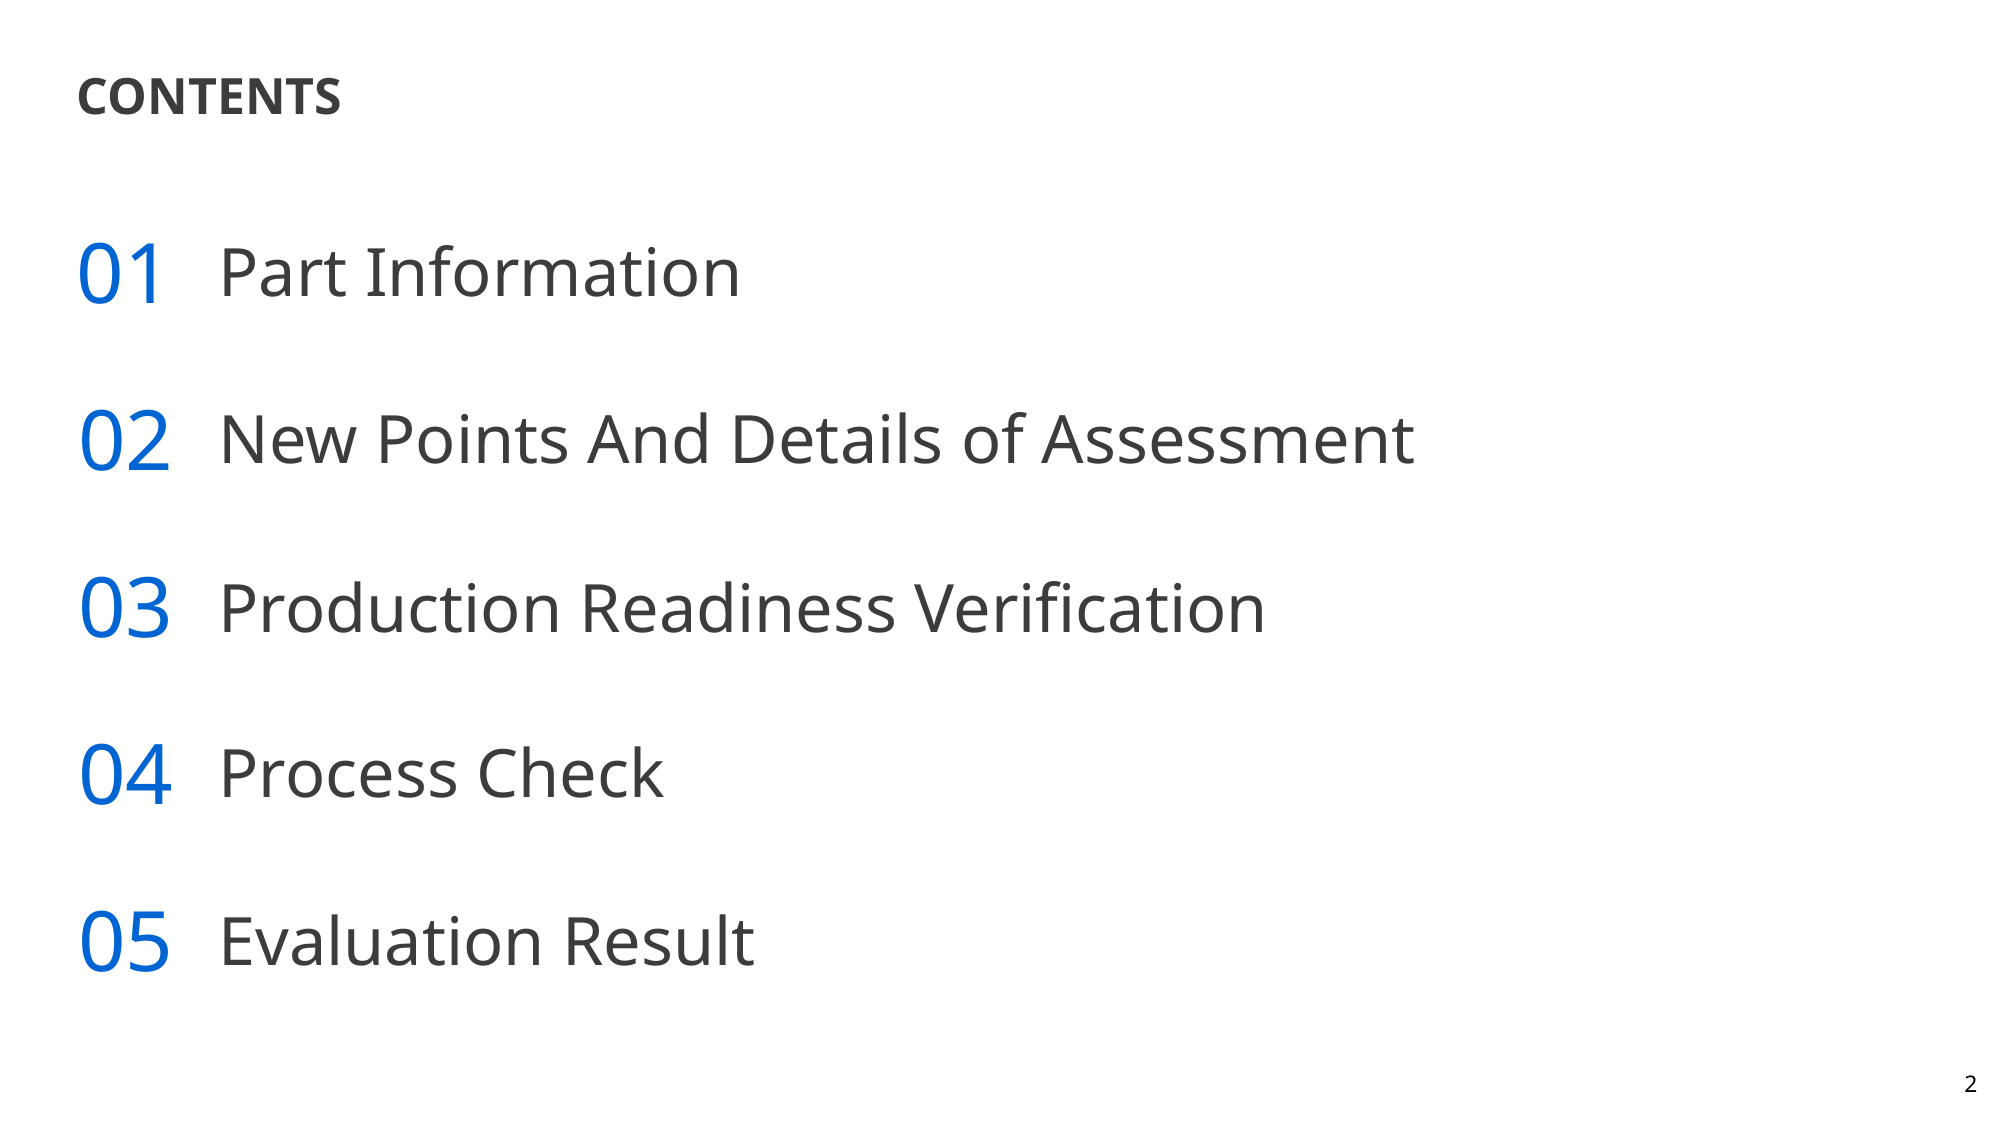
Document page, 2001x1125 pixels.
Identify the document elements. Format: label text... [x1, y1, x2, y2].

list 02 [76, 376, 194, 498]
list 03 [76, 543, 194, 665]
list New Points And Details of Assessment [216, 382, 1886, 492]
list 01 [76, 209, 194, 331]
list Process Check [216, 716, 1590, 826]
text_box 05 [76, 877, 194, 999]
list Part Information [216, 218, 1590, 322]
title Contents [76, 71, 1590, 137]
text_box Evaluation Result [216, 883, 1590, 993]
list 04 [76, 710, 194, 832]
list Production Readiness Verification [216, 550, 1590, 660]
